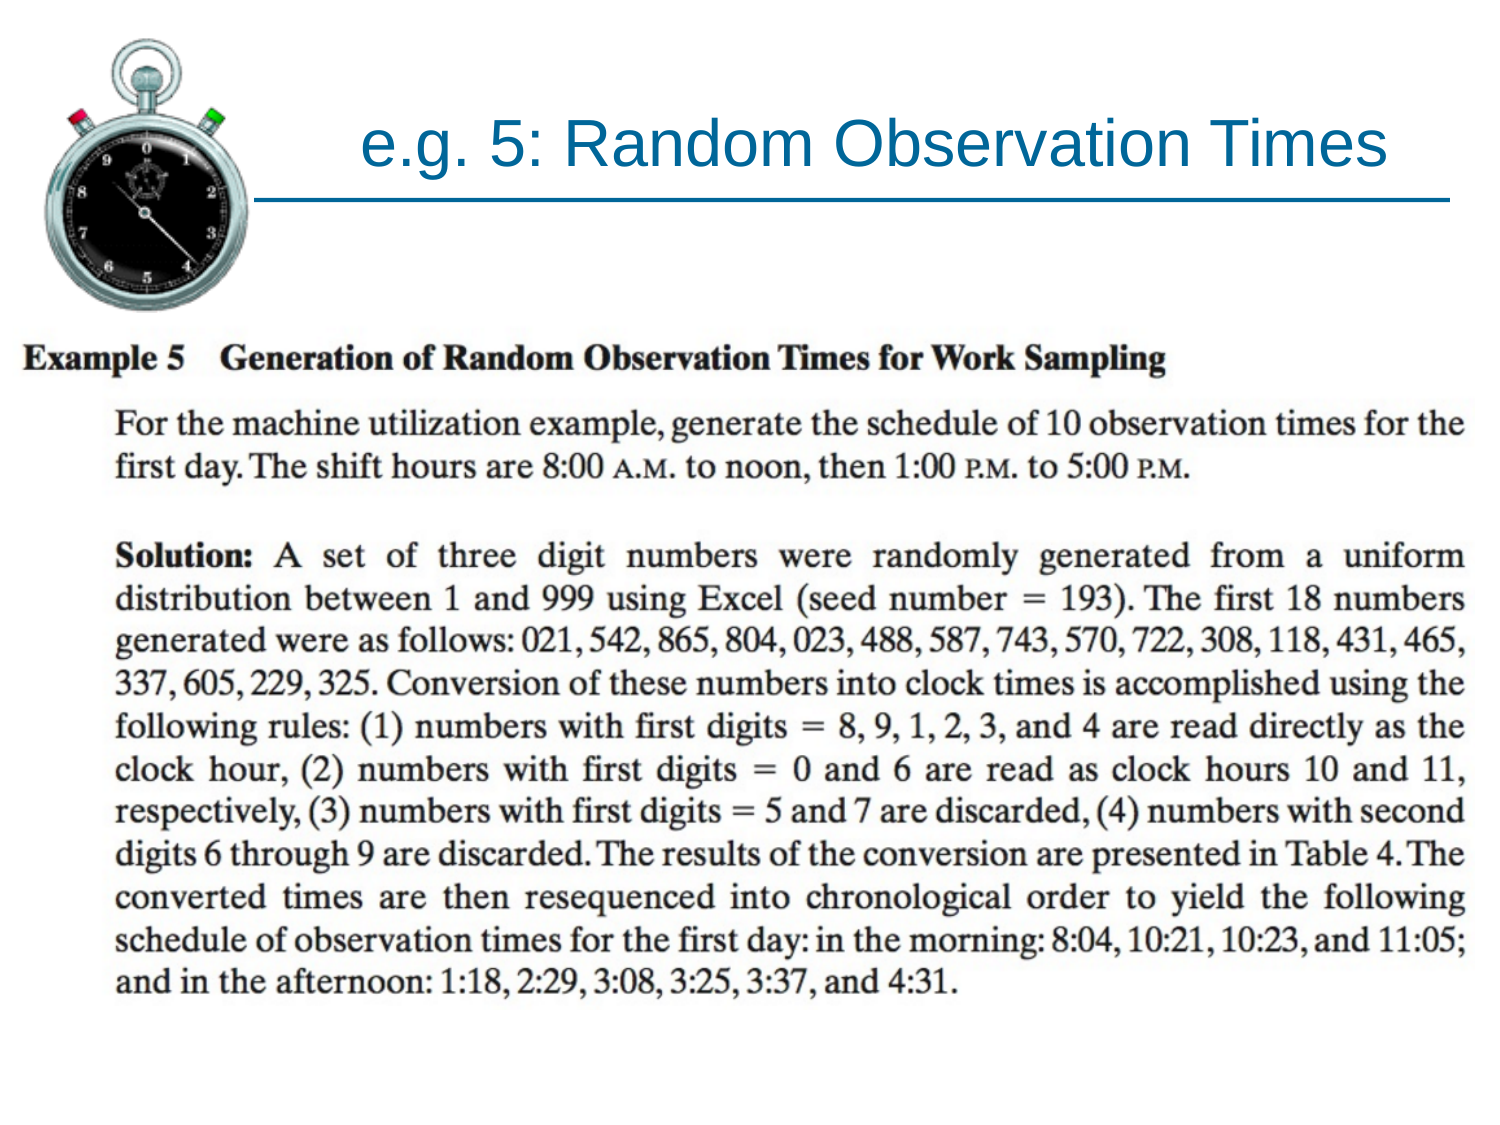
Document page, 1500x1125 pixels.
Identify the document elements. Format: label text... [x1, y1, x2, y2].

picture [12, 324, 1476, 1010]
picture [37, 37, 254, 313]
title e.g. 5: Random Observation Times [275, 37, 1475, 188]
